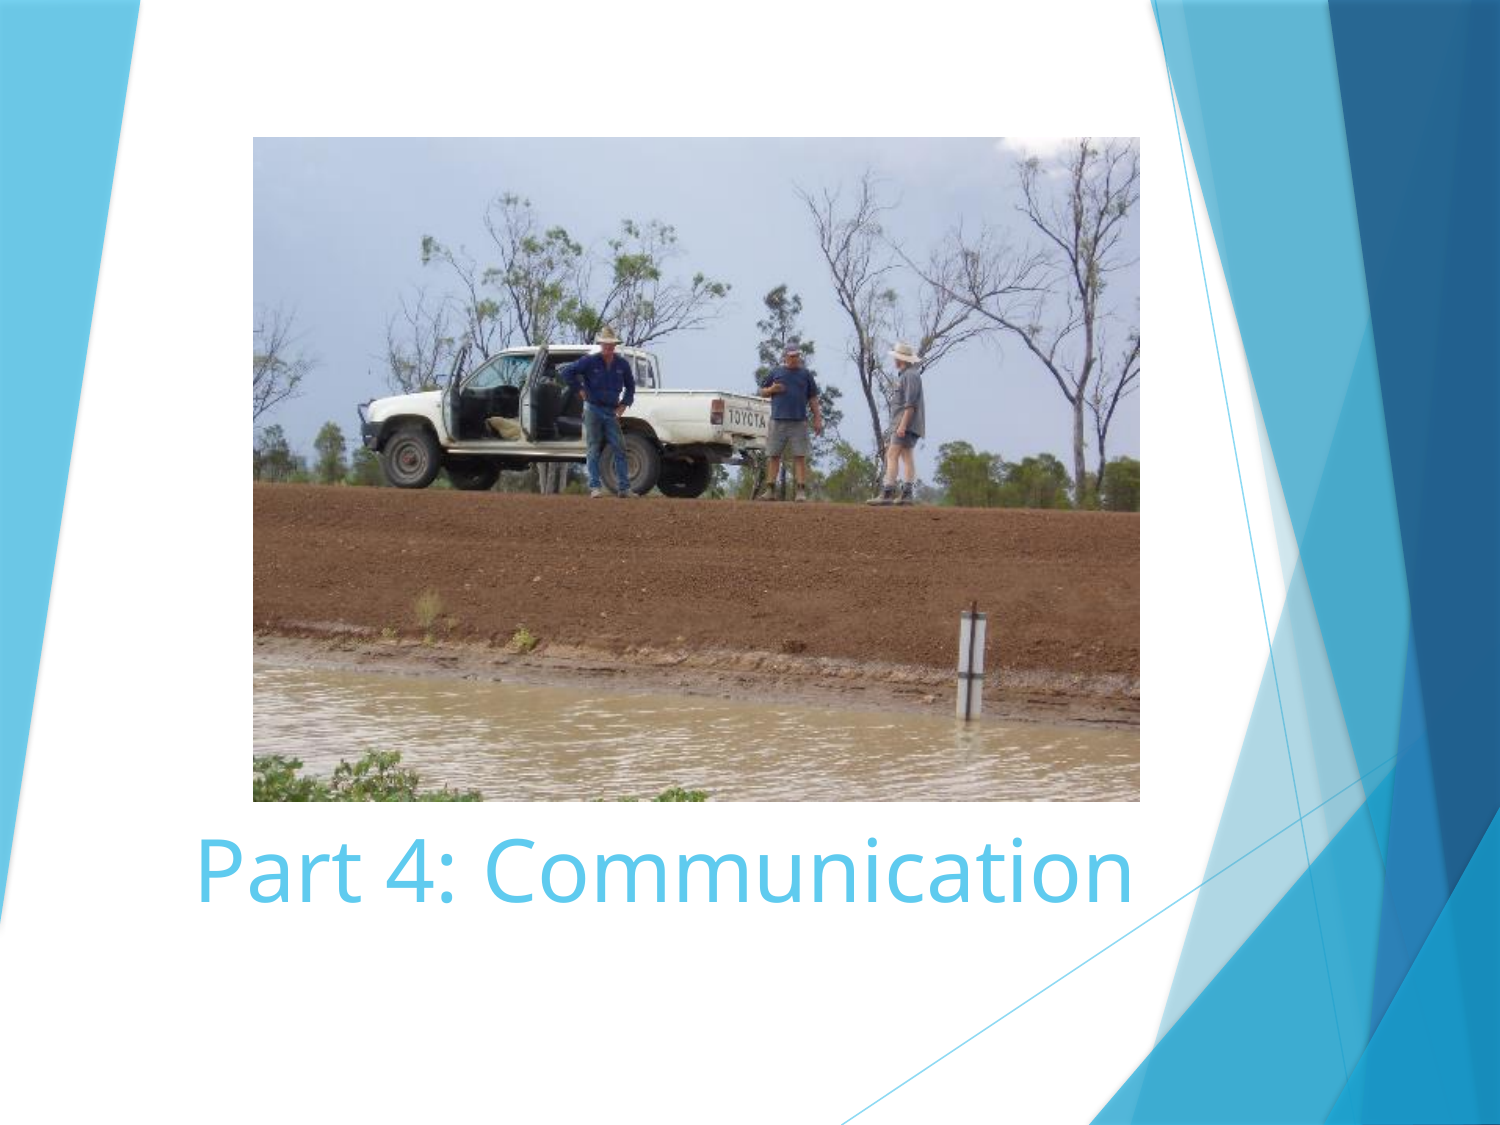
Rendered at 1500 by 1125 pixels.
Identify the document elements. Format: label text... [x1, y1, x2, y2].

title Part 4: Communication [0, 739, 1152, 928]
picture [253, 136, 1141, 803]
